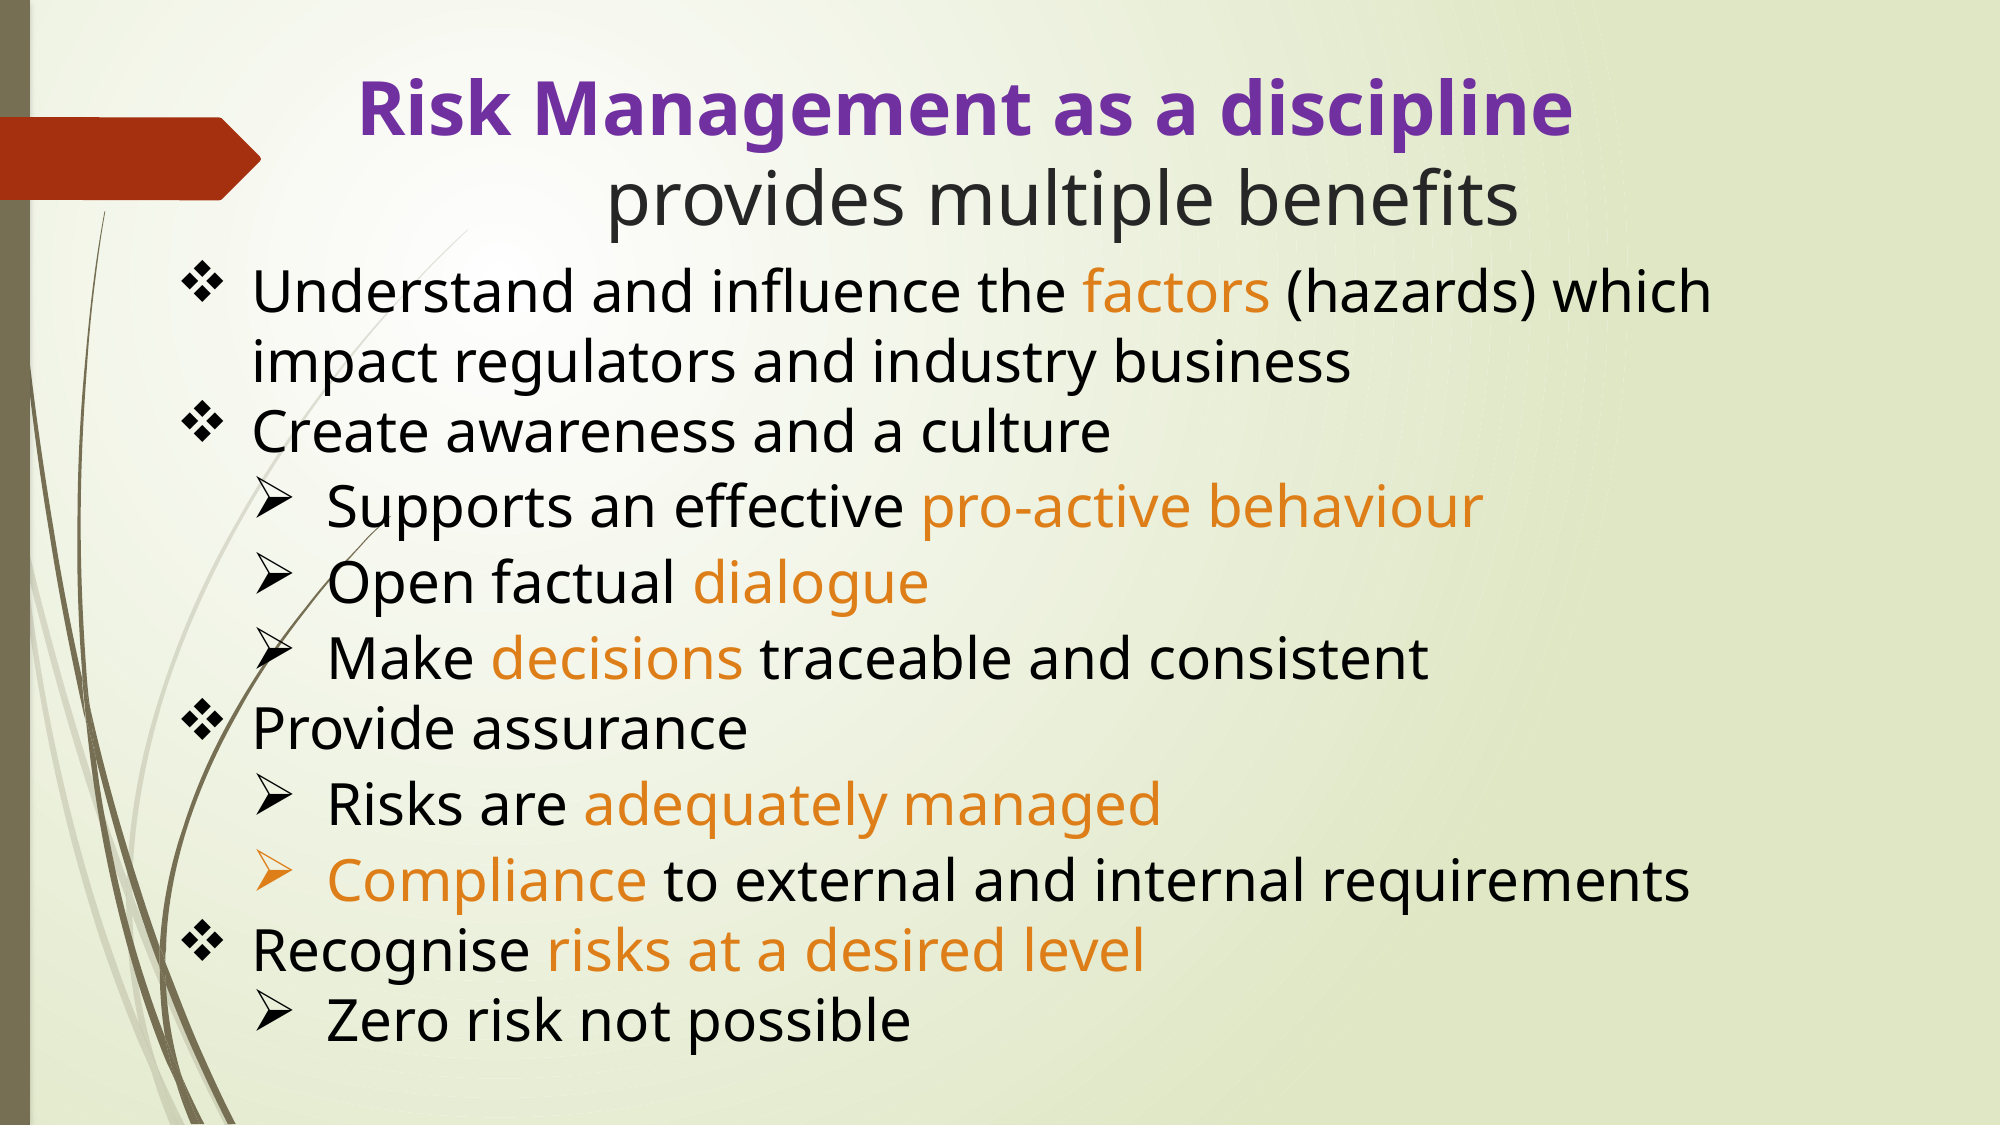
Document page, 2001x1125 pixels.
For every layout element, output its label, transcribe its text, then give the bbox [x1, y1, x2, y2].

text_box Understand and influence the factors (hazards) which impact regulators and industry business Create awareness and a culture Supports an effective pro-active behaviour Open factual dialogue Make decisions traceable and consistent Provide assurance Risks are adequately managed Compliance to external and internal requirements Recognise risks at a desired level Zero risk not possible [161, 246, 1929, 1061]
title Risk Management as a discipline provides multiple benefits [113, 52, 1839, 271]
